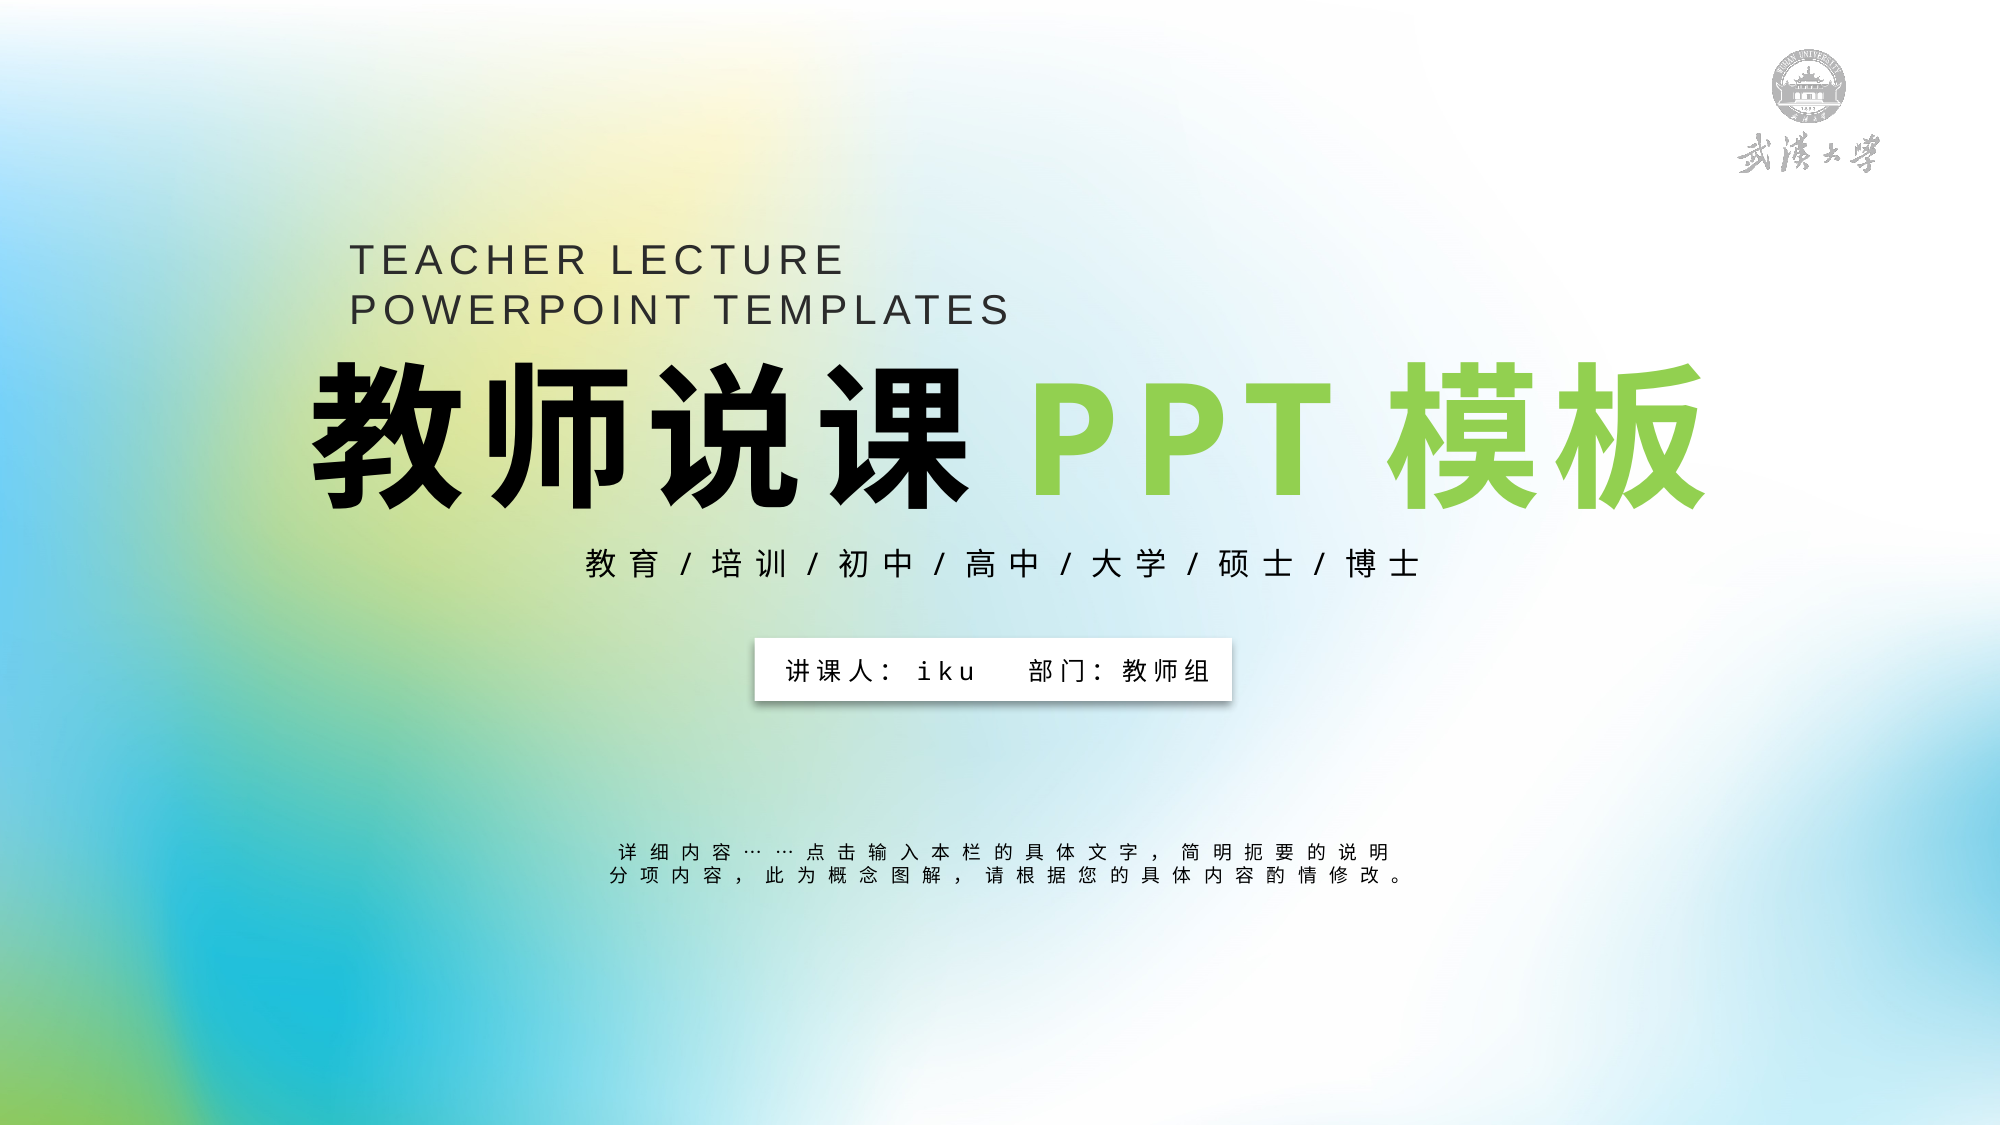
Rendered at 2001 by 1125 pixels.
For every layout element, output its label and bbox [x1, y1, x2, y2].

picture [0, 0, 2000, 1125]
text_box [734, 637, 1262, 701]
